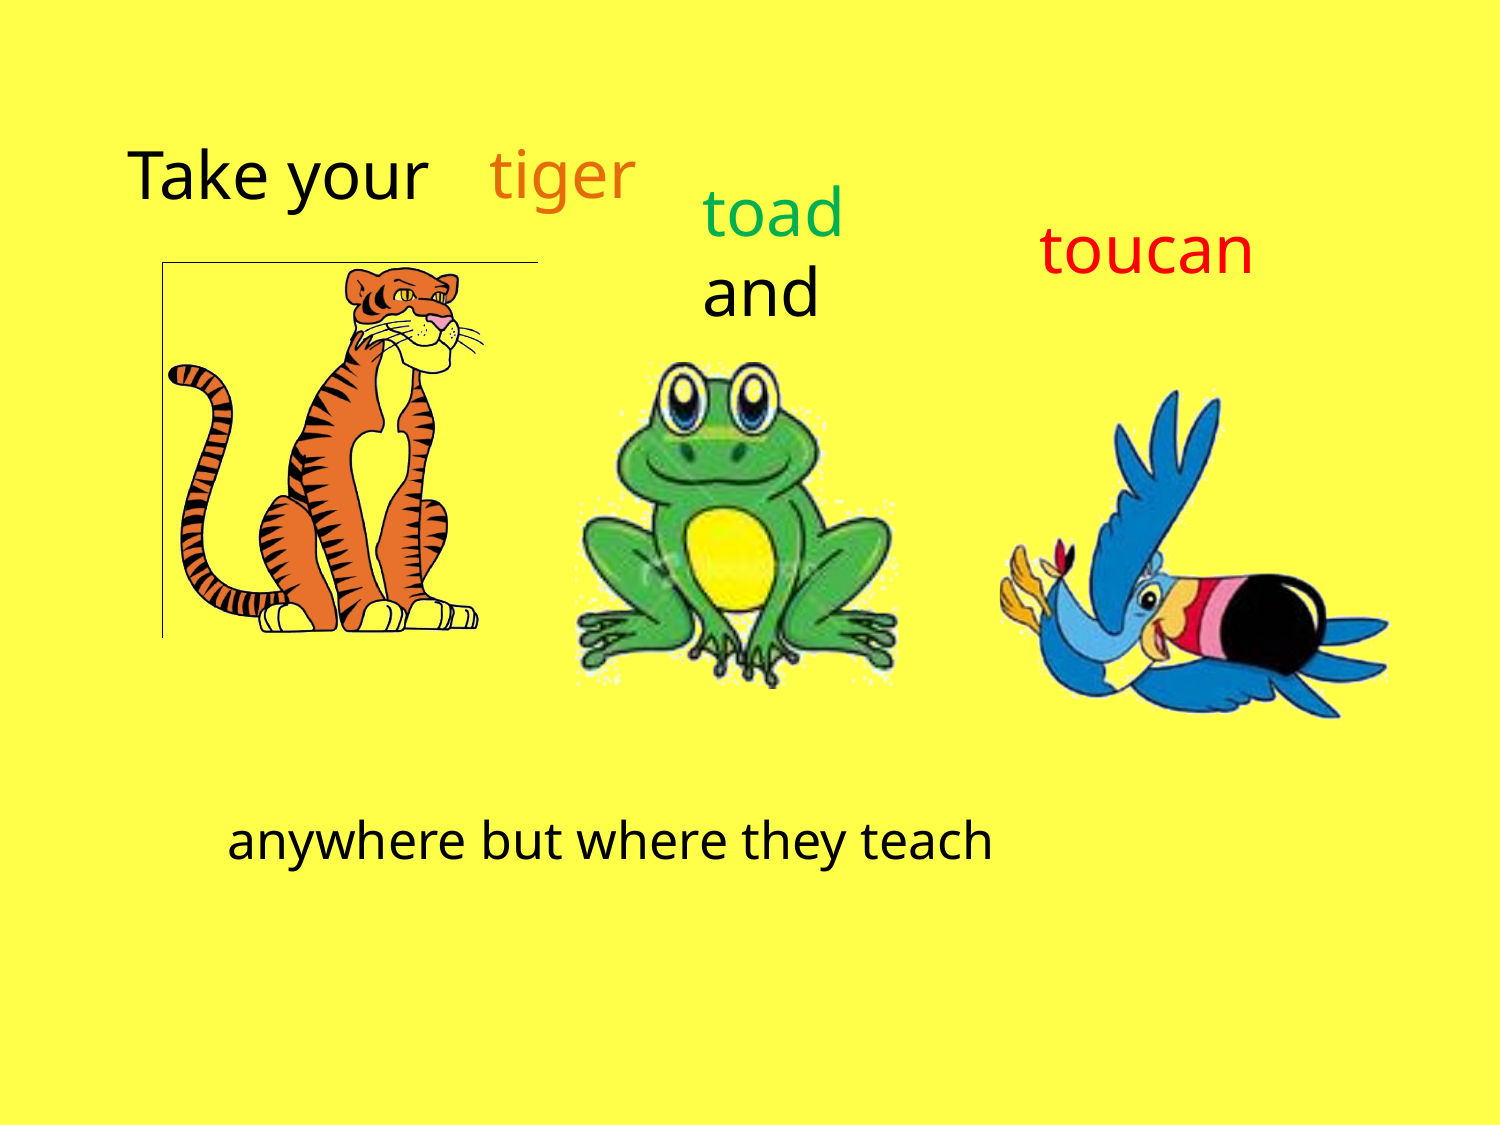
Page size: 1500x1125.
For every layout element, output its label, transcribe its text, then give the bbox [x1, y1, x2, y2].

text_box toucan [1025, 199, 1275, 295]
list anywhere but where they teach [212, 800, 1188, 913]
picture [574, 362, 902, 690]
list Take your [112, 125, 450, 238]
picture [162, 262, 538, 638]
picture [999, 387, 1391, 726]
text_box toad and [687, 162, 988, 338]
text_box tiger [474, 124, 688, 220]
